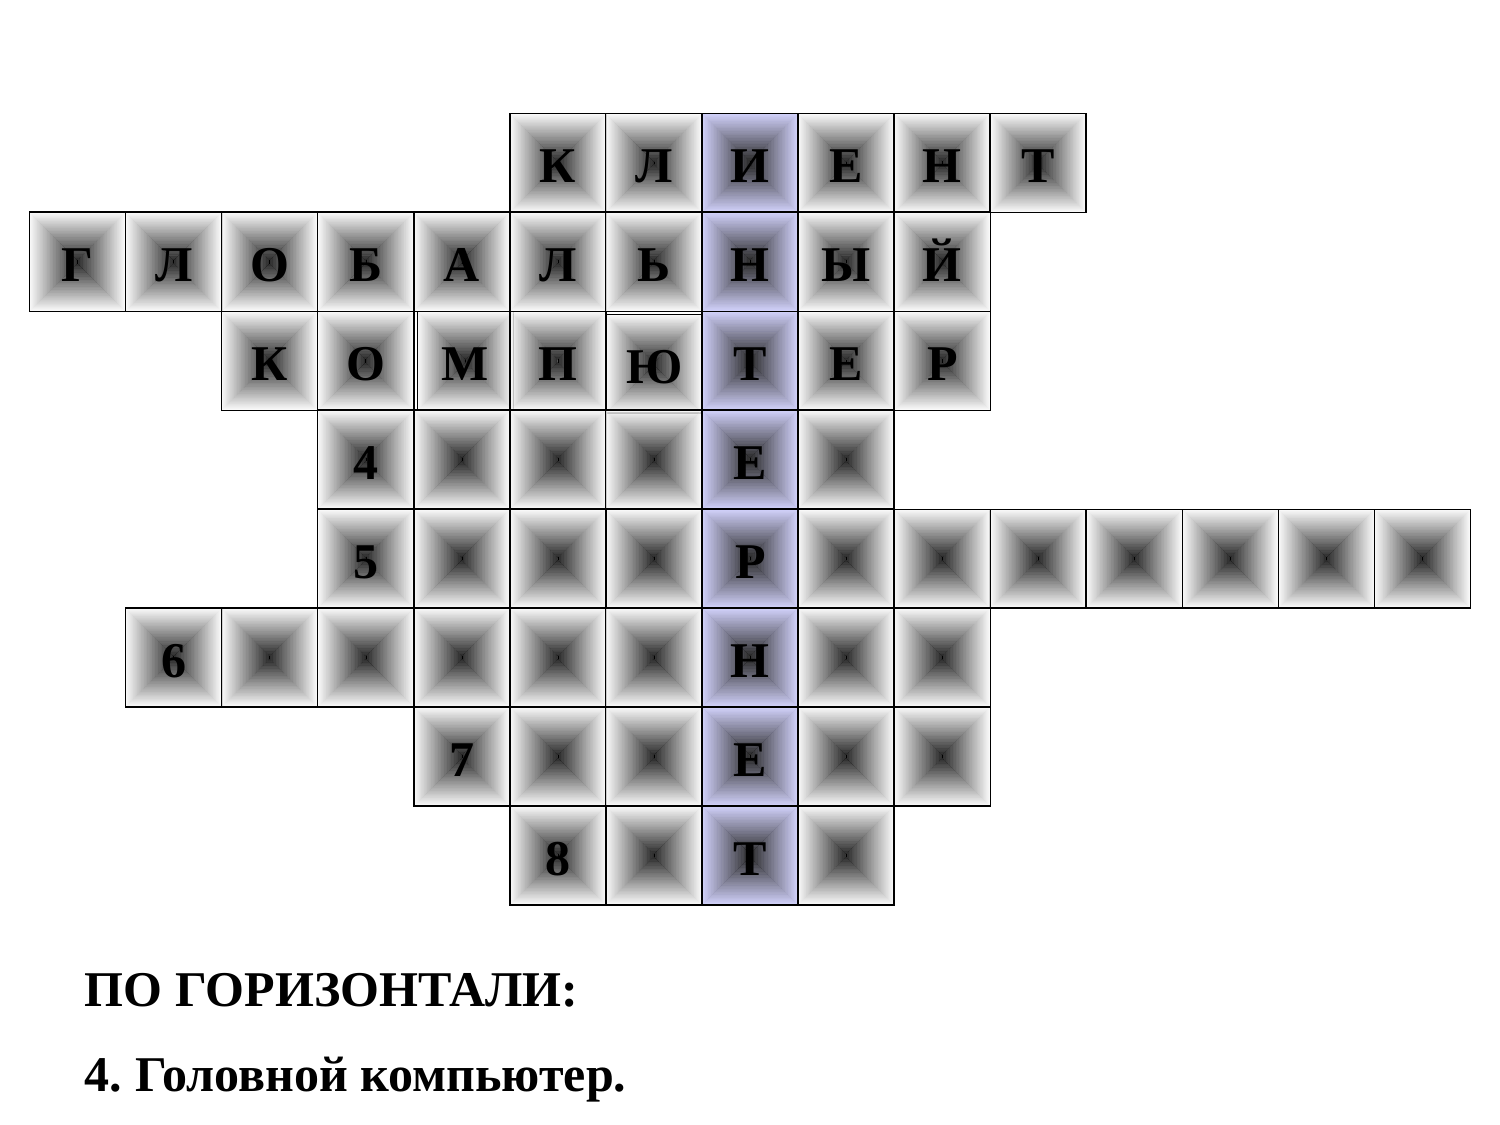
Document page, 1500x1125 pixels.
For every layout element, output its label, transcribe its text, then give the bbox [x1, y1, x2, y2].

text_box Т [702, 311, 797, 410]
text_box М [417, 311, 509, 410]
text_box Е [797, 113, 894, 212]
text_box Т [990, 113, 1087, 213]
text_box [895, 706, 991, 807]
text_box Й [895, 212, 991, 311]
text_box [1279, 509, 1375, 609]
text_box 8 [509, 807, 607, 905]
text_box [799, 807, 895, 905]
text_box Ю [606, 314, 702, 410]
text_box [509, 509, 607, 608]
text_box Л [125, 212, 221, 312]
text_box Л [605, 113, 702, 212]
text_box Л [509, 212, 605, 311]
text_box [605, 410, 702, 510]
text_box П [509, 311, 606, 410]
text_box [797, 410, 895, 509]
text_box Г [29, 212, 125, 312]
text_box [509, 410, 605, 509]
text_box [1183, 509, 1279, 609]
text_box Р [702, 509, 797, 609]
text_box К [221, 311, 318, 411]
text_box [413, 410, 509, 509]
text_box [413, 509, 509, 608]
text_box Т [702, 805, 799, 905]
text_box Б [317, 212, 414, 311]
text_box [1087, 509, 1183, 609]
text_box [413, 608, 509, 706]
text_box Н [702, 212, 797, 311]
text_box Н [702, 609, 797, 706]
text_box Е [702, 410, 797, 509]
text_box [605, 706, 702, 807]
text_box О [221, 212, 317, 311]
text_box 7 [413, 706, 509, 807]
text_box [894, 509, 991, 608]
text_box [509, 608, 605, 706]
text_box 4 [317, 410, 413, 509]
text_box [797, 608, 895, 706]
text_box [509, 706, 605, 807]
text_box [607, 510, 702, 608]
text_box [797, 509, 894, 608]
text_box [605, 608, 702, 706]
text_box [607, 807, 702, 905]
text_box [799, 706, 895, 807]
text_box Е [797, 311, 894, 410]
text_box ПО ГОРИЗОНТАЛИ: 4. Головной компьютер. [70, 949, 1441, 1109]
text_box Ь [605, 212, 702, 312]
text_box [991, 509, 1087, 609]
text_box 6 [125, 608, 221, 707]
text_box 5 [317, 509, 413, 608]
text_box Е [702, 706, 799, 805]
text_box Ы [797, 212, 895, 311]
text_box [1375, 509, 1471, 609]
text_box А [414, 212, 509, 312]
text_box Н [894, 113, 990, 212]
text_box [317, 608, 413, 707]
text_box [221, 608, 317, 707]
text_box О [318, 311, 414, 410]
text_box И [702, 113, 797, 212]
text_box К [509, 113, 605, 212]
text_box [895, 608, 991, 706]
text_box Р [894, 311, 991, 411]
